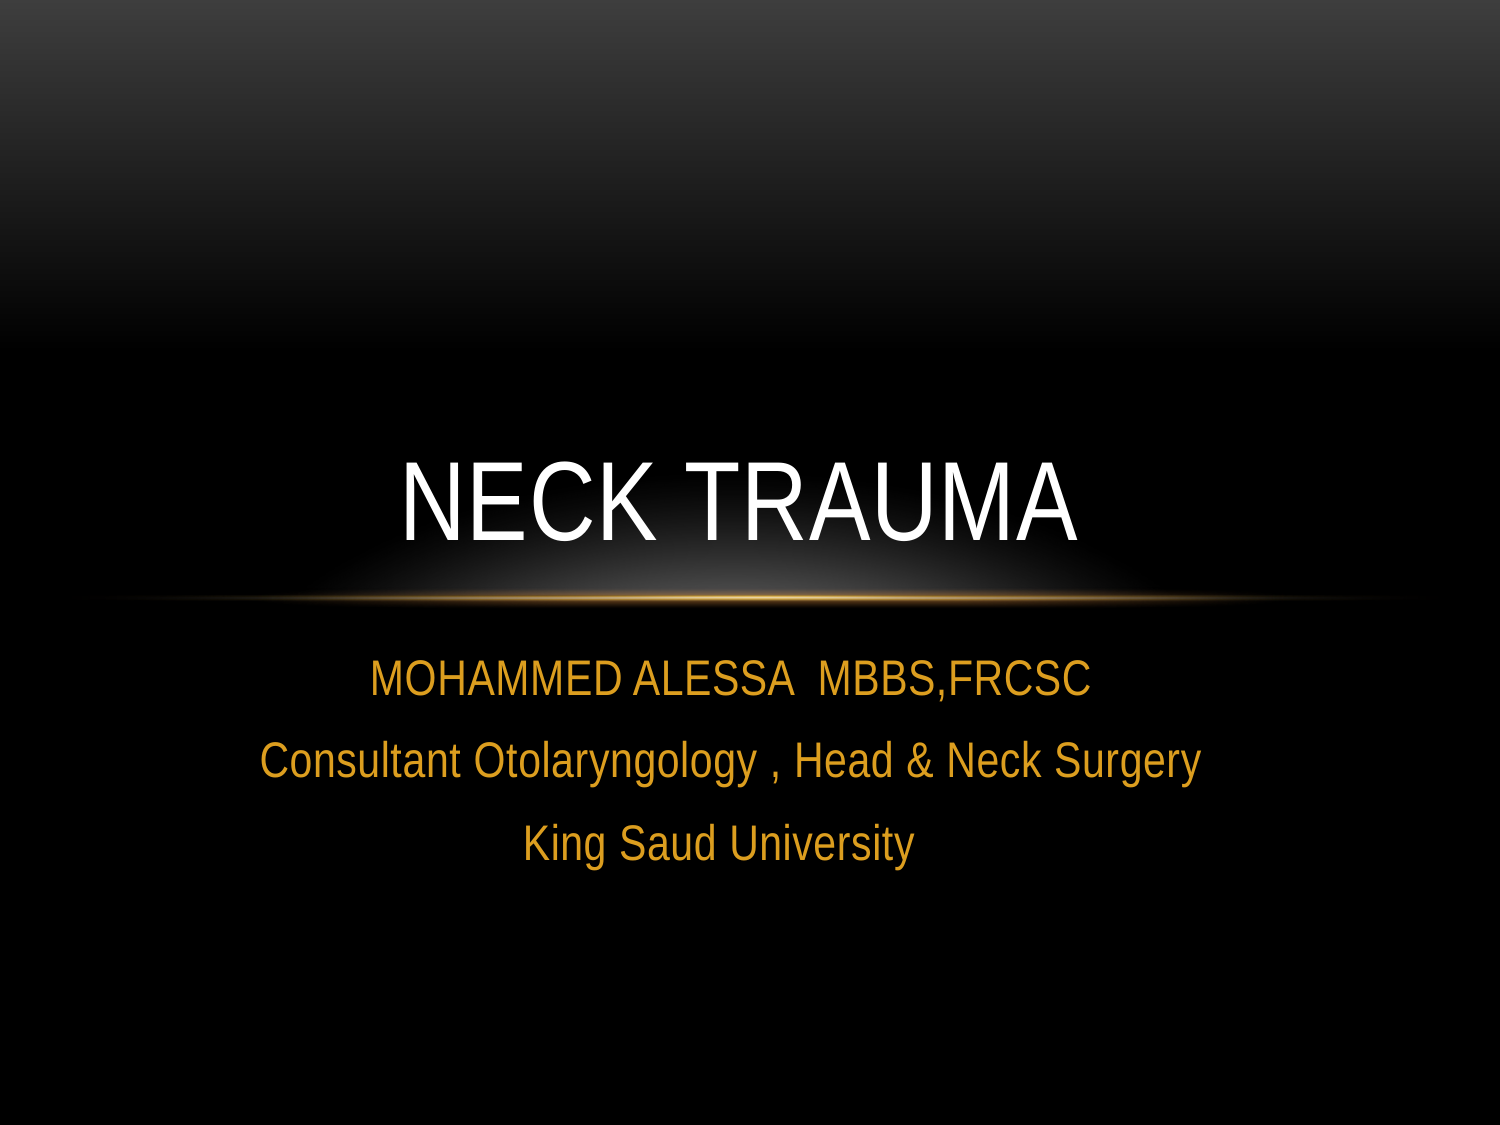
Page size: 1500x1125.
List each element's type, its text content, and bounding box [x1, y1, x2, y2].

title Neck trauma [112, 329, 1388, 571]
subtitle MOHAMMED ALESSA MBBS,FRCSC Consultant Otolaryngology , Head & Neck Surgery King Saud University [187, 637, 1275, 988]
picture [0, 0, 1500, 750]
